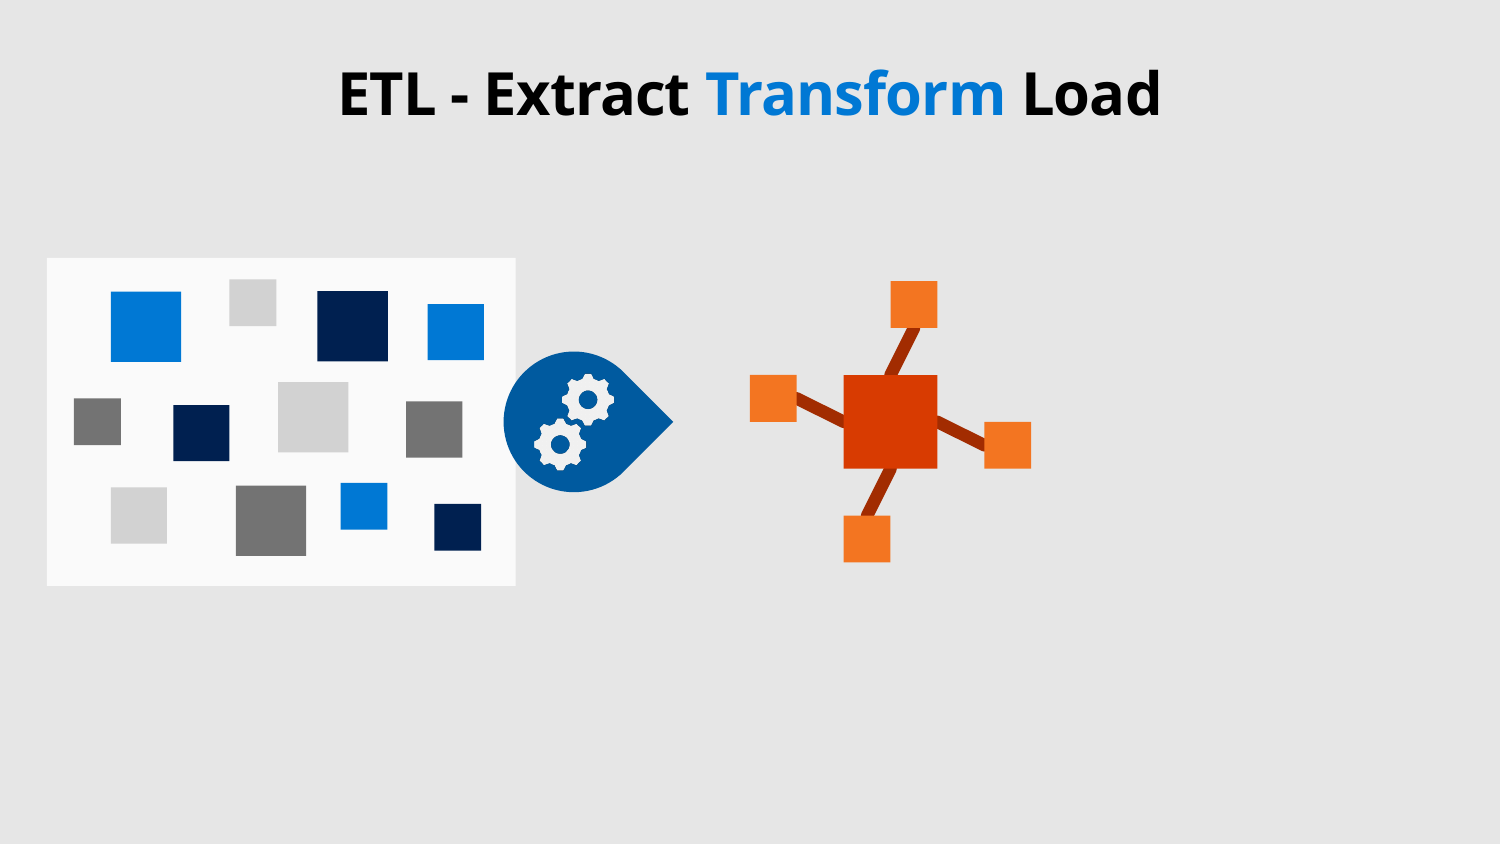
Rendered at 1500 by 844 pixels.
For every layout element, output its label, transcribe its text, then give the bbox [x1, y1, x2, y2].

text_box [503, 351, 645, 493]
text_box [890, 327, 915, 376]
text_box [843, 515, 891, 563]
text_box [46, 257, 516, 587]
text_box [890, 280, 938, 329]
text_box [749, 374, 798, 423]
text_box [843, 374, 938, 470]
text_box [983, 421, 1032, 470]
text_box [937, 421, 985, 446]
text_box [796, 398, 844, 423]
title ETL - Extract Transform Load [70, 56, 1430, 127]
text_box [866, 468, 891, 516]
